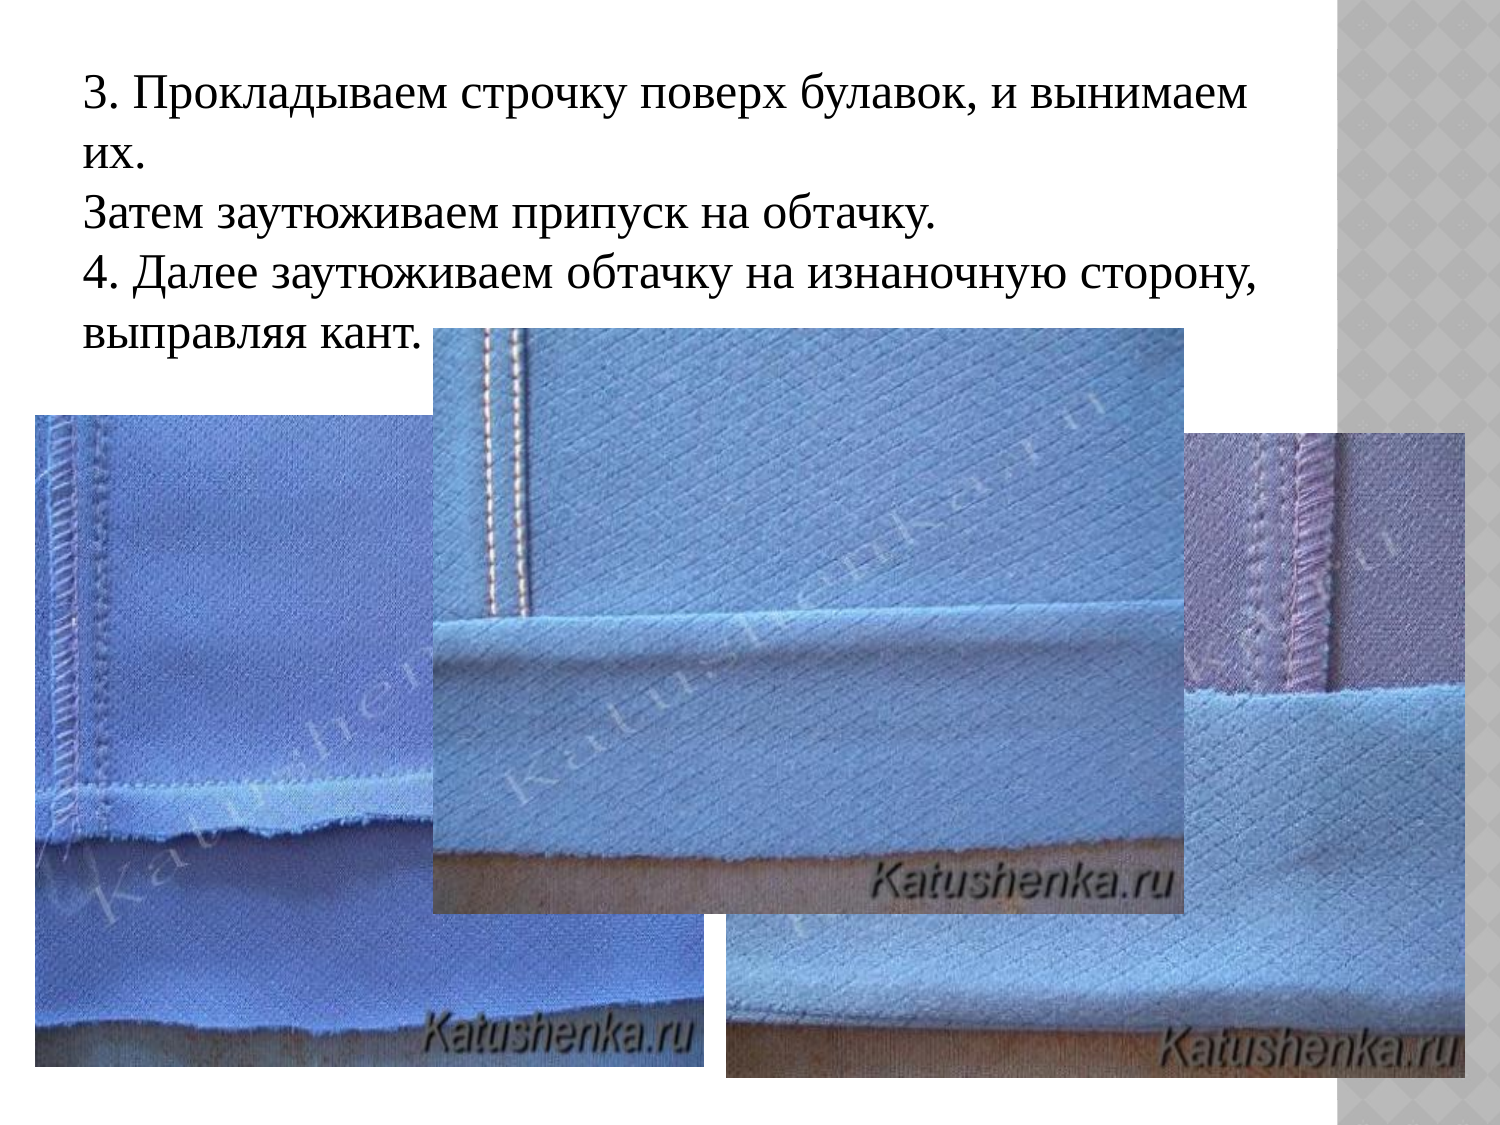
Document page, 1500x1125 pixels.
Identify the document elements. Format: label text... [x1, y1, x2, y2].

picture [433, 327, 1184, 915]
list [34, 415, 704, 1067]
picture [726, 433, 1466, 1079]
list 3. Прокладываем строчку поверх булавок, и вынимаем их. Затем заутюживаем припуск на обтачку. 4. Далее заутюживаем обтачку на изнаночную сторону, выправляя кант. [75, 58, 1313, 364]
